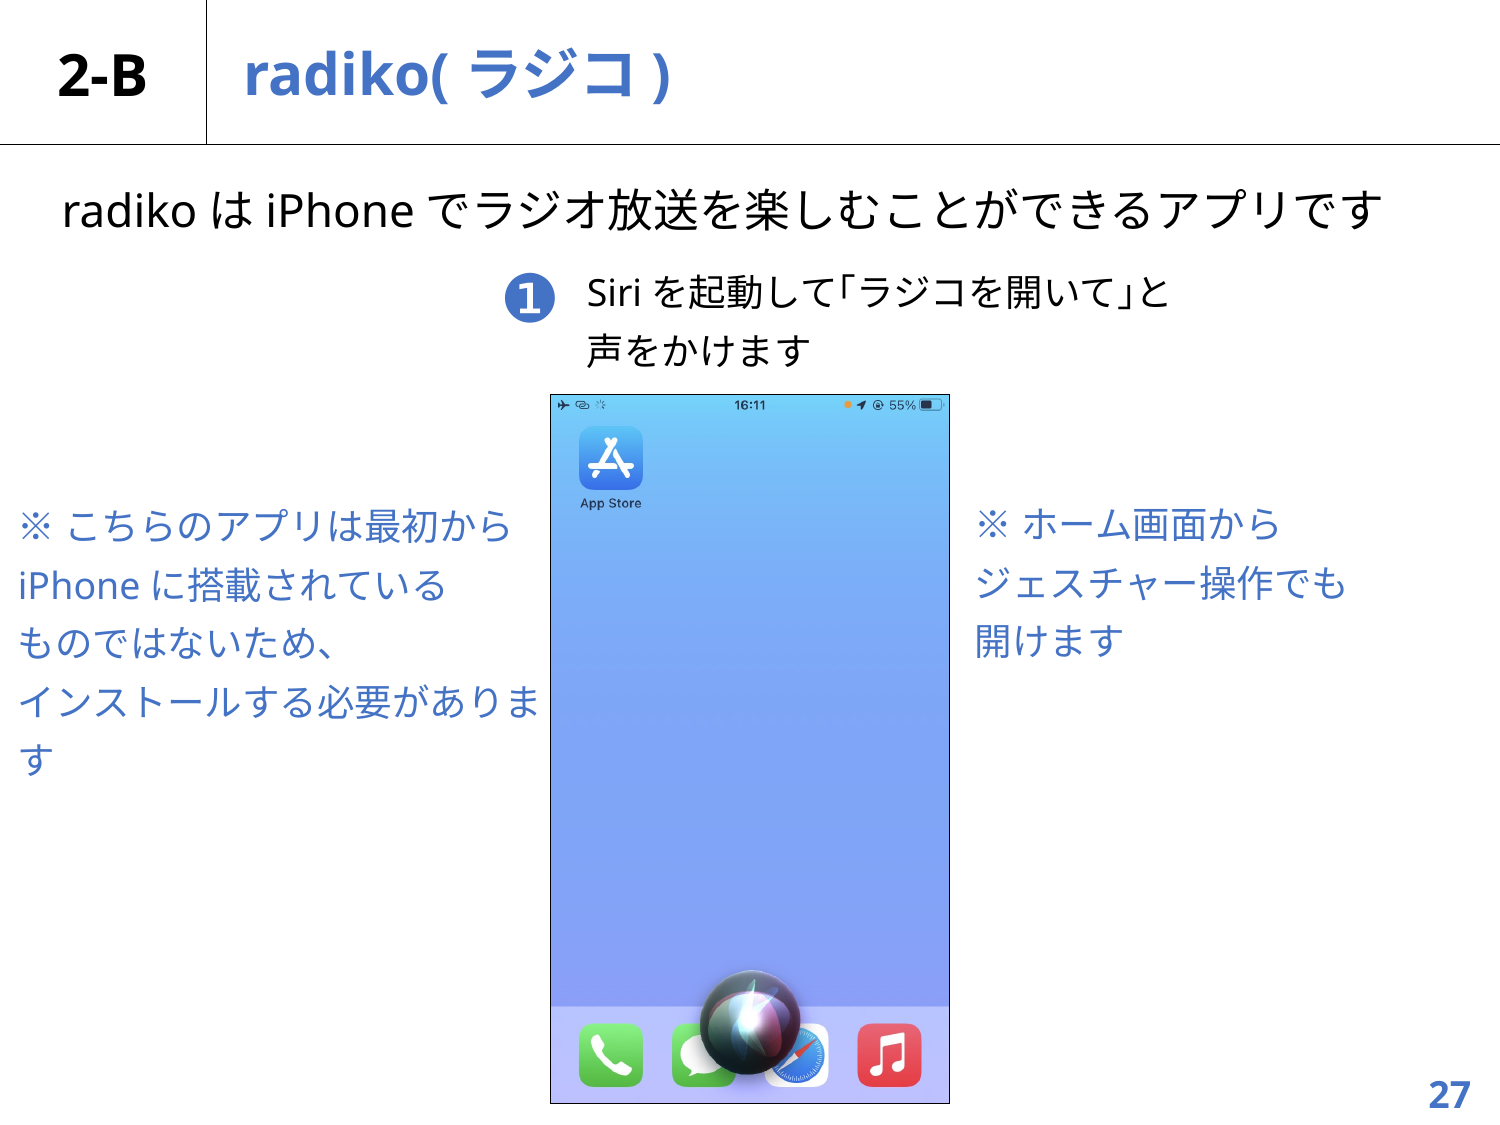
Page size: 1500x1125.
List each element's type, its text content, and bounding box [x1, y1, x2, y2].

text_box ※ホーム画面から ジェスチャー操作でも開けます [974, 480, 1352, 671]
text_box radikoはiPhoneでラジオ放送を楽しむことができるアプリです [46, 180, 1500, 274]
text_box ❶ [486, 248, 563, 343]
text_box ※こちらのアプリは最初からiPhoneに搭載されている ものではないため、 インストールする必要があります [11, 482, 550, 607]
picture [550, 394, 950, 1104]
text_box 2-B [0, 0, 207, 147]
title radiko(ラジコ) [228, 36, 1472, 116]
text_box 27 [1399, 1063, 1500, 1123]
text_box Siriを起動して｢ラジコを開いて｣と声をかけます [571, 248, 1209, 381]
